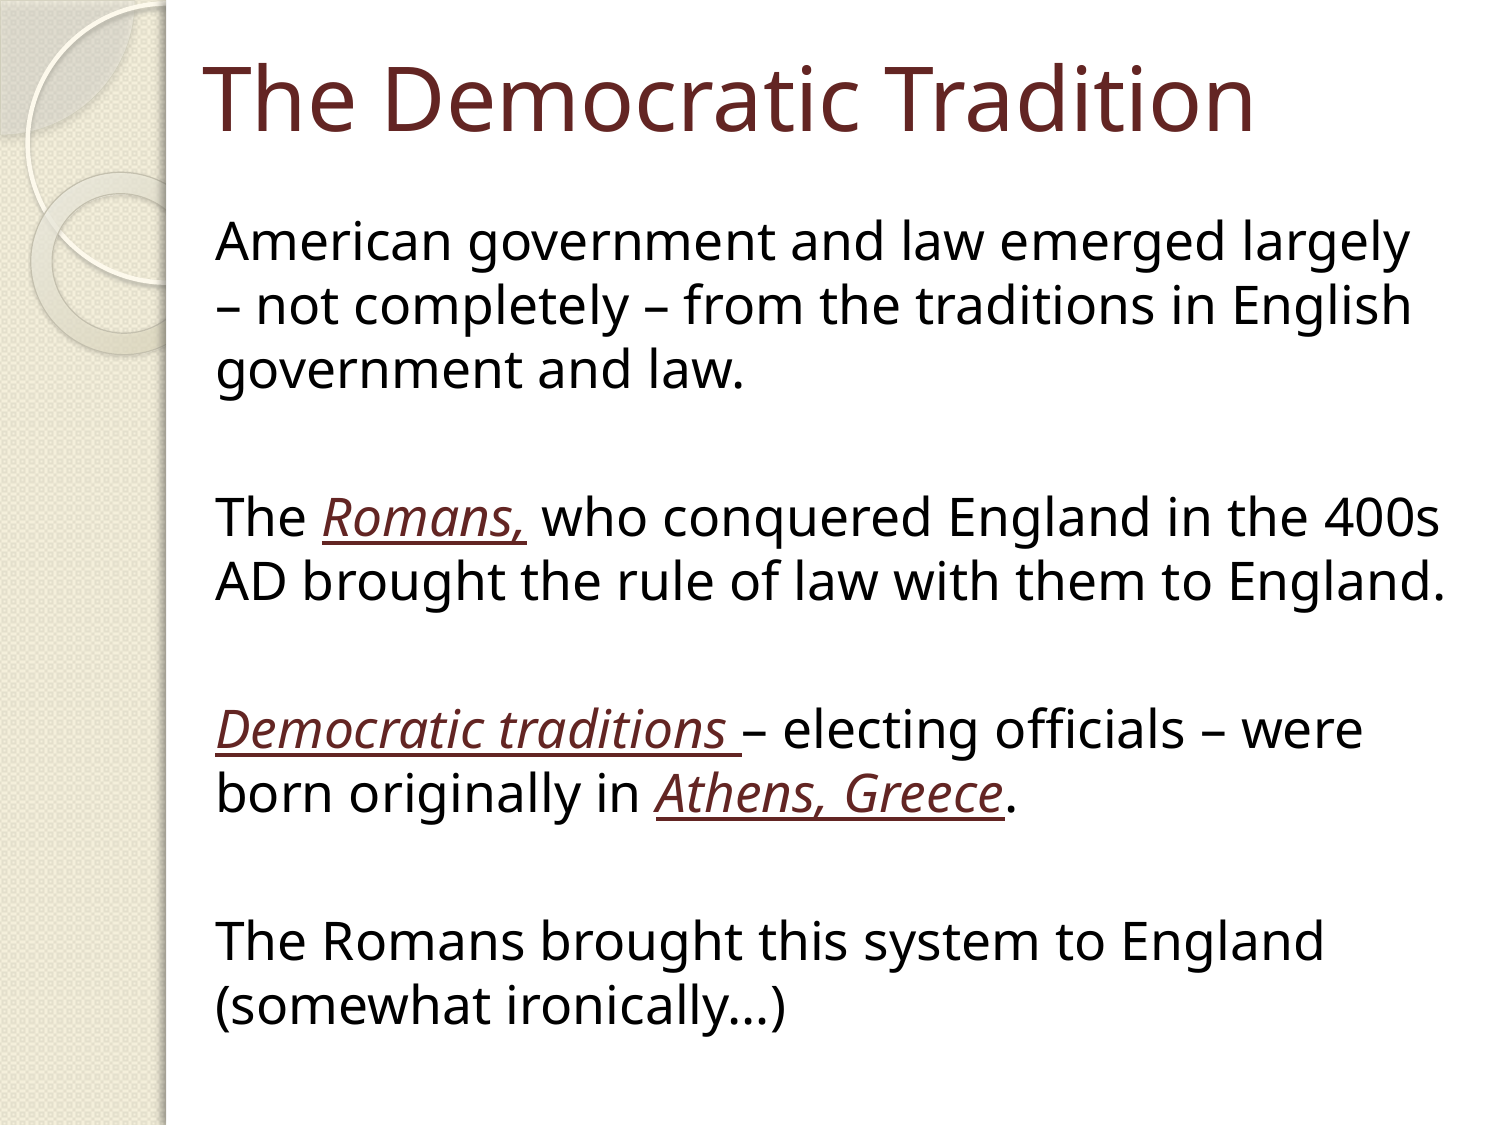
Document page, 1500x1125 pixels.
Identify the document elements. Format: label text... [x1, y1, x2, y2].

list American government and law emerged largely – not completely – from the traditions in English government and law. The Romans, who conquered England in the 400s AD brought the rule of law with them to England. Democratic traditions – electing officials – were born originally in Athens, Greece. The Romans brought this system to England (somewhat ironically…) [187, 200, 1466, 1063]
title The Democratic Tradition [187, 2, 1418, 190]
